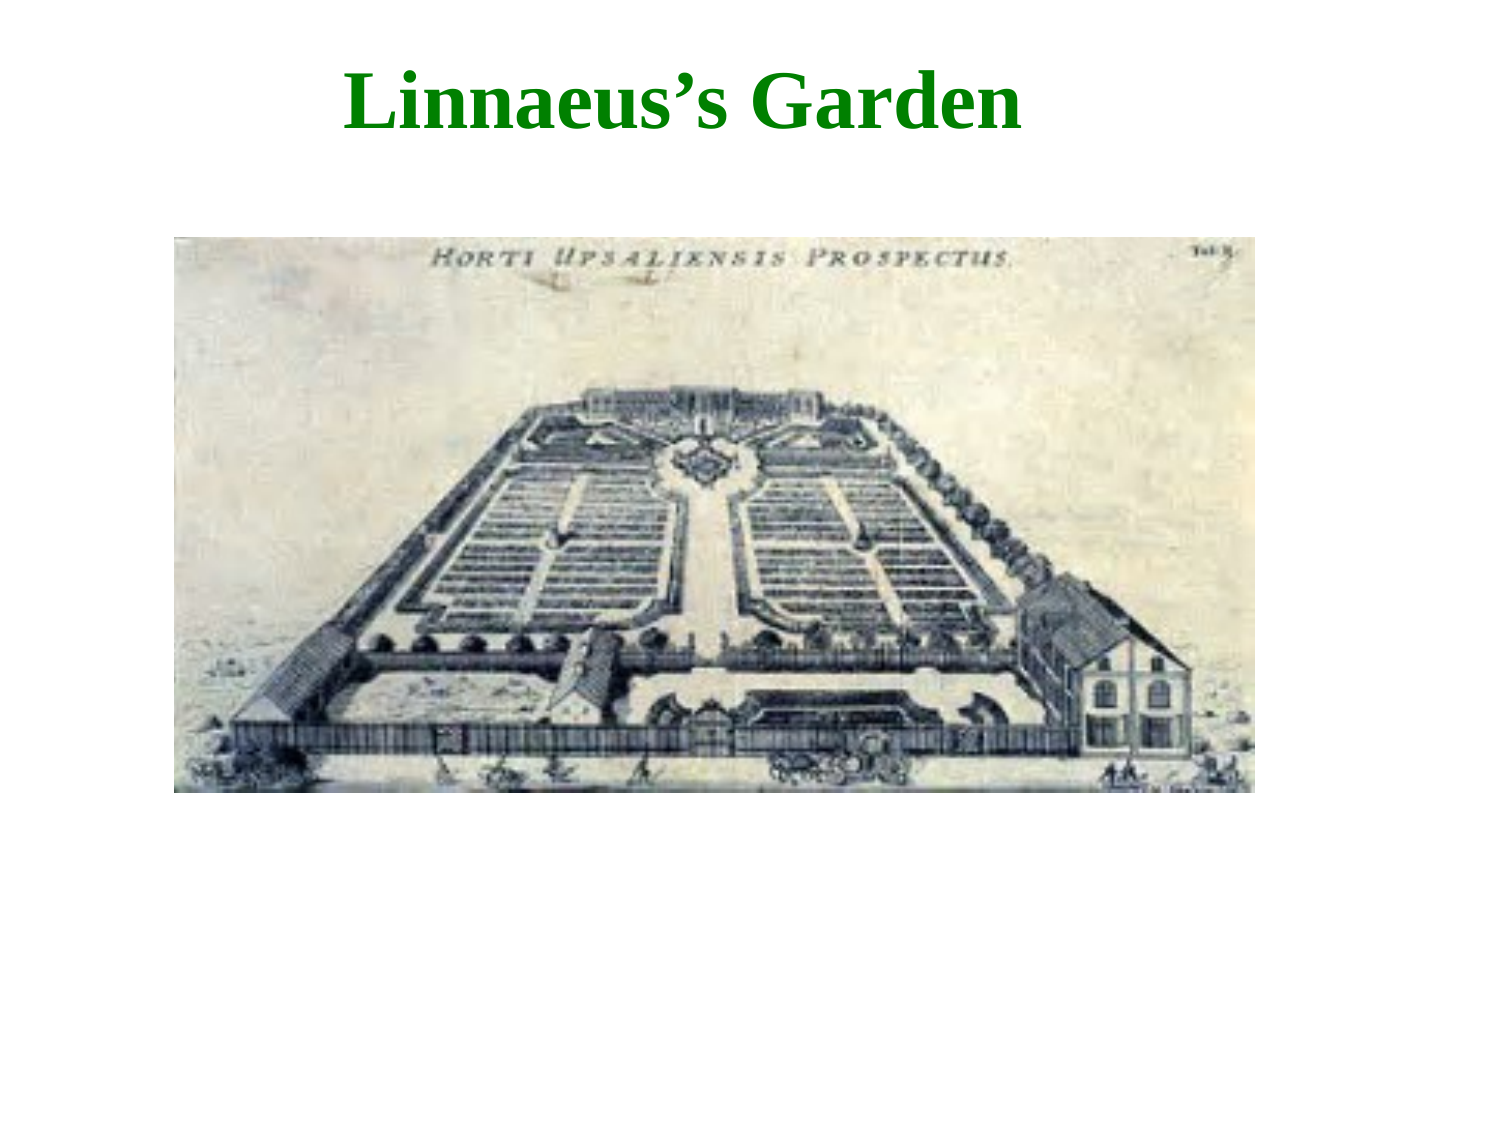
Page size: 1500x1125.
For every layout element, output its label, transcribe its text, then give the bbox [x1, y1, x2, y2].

picture [174, 237, 1255, 793]
text_box Linnaeus’s Garden [328, 37, 1039, 153]
